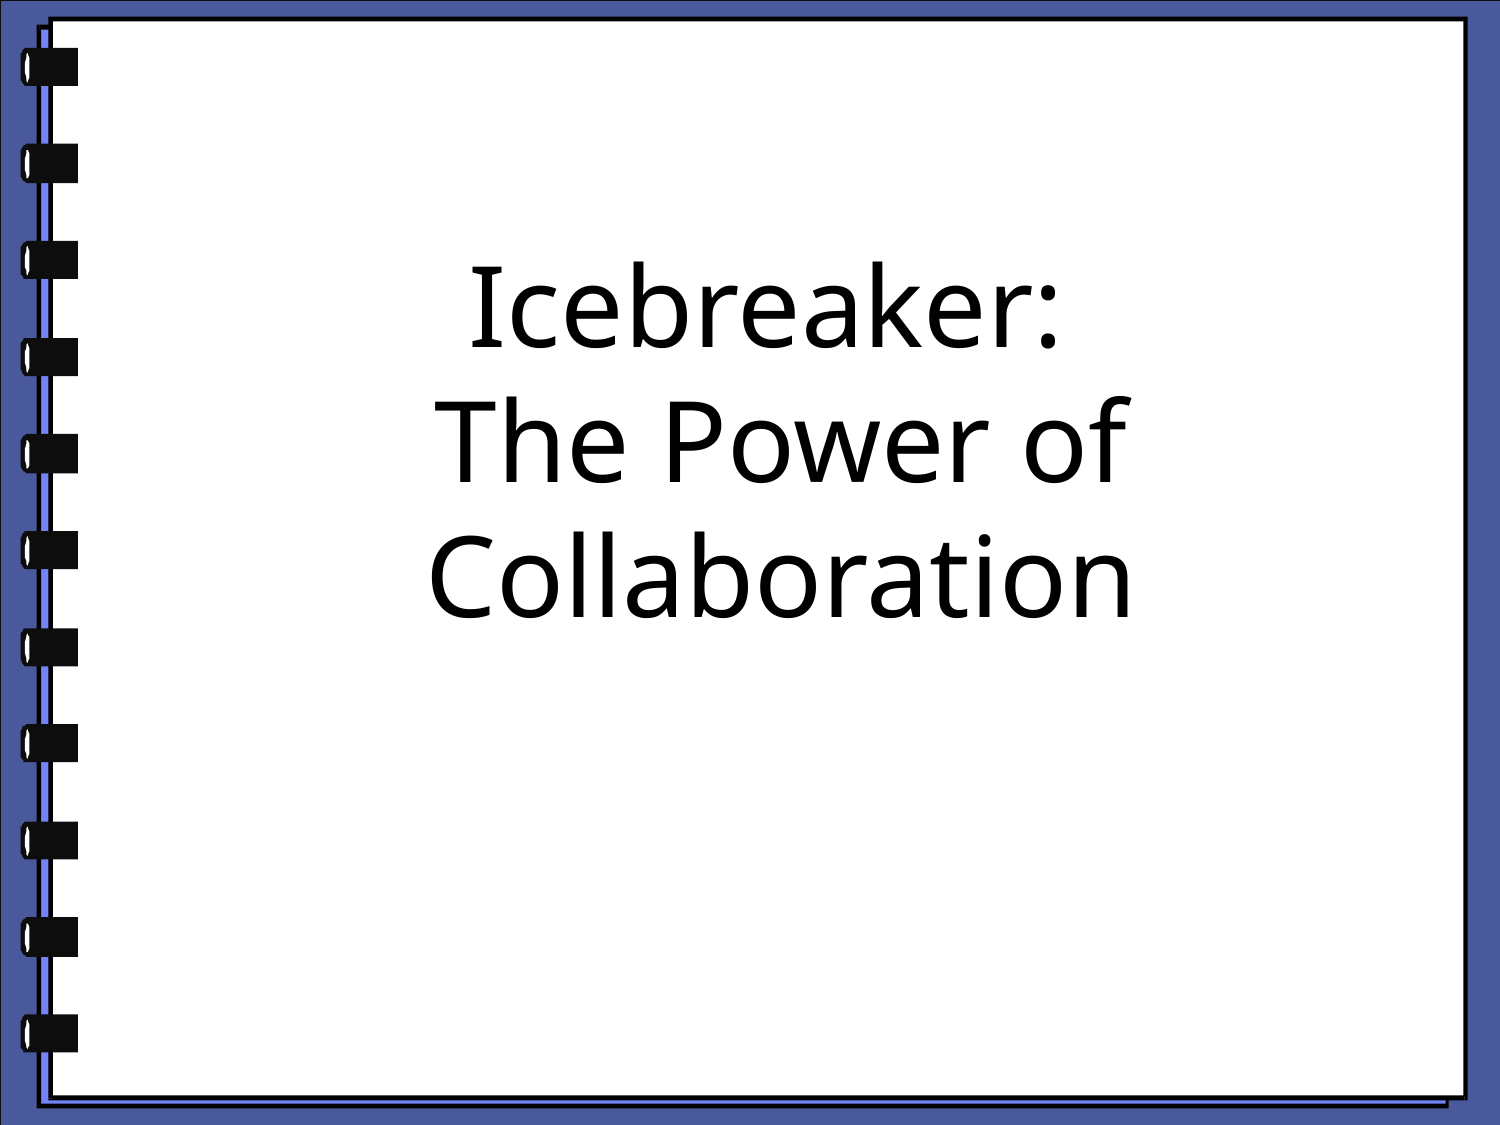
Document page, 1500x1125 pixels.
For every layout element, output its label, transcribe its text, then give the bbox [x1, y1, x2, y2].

title Icebreaker: The Power of Collaboration [149, 237, 1413, 638]
